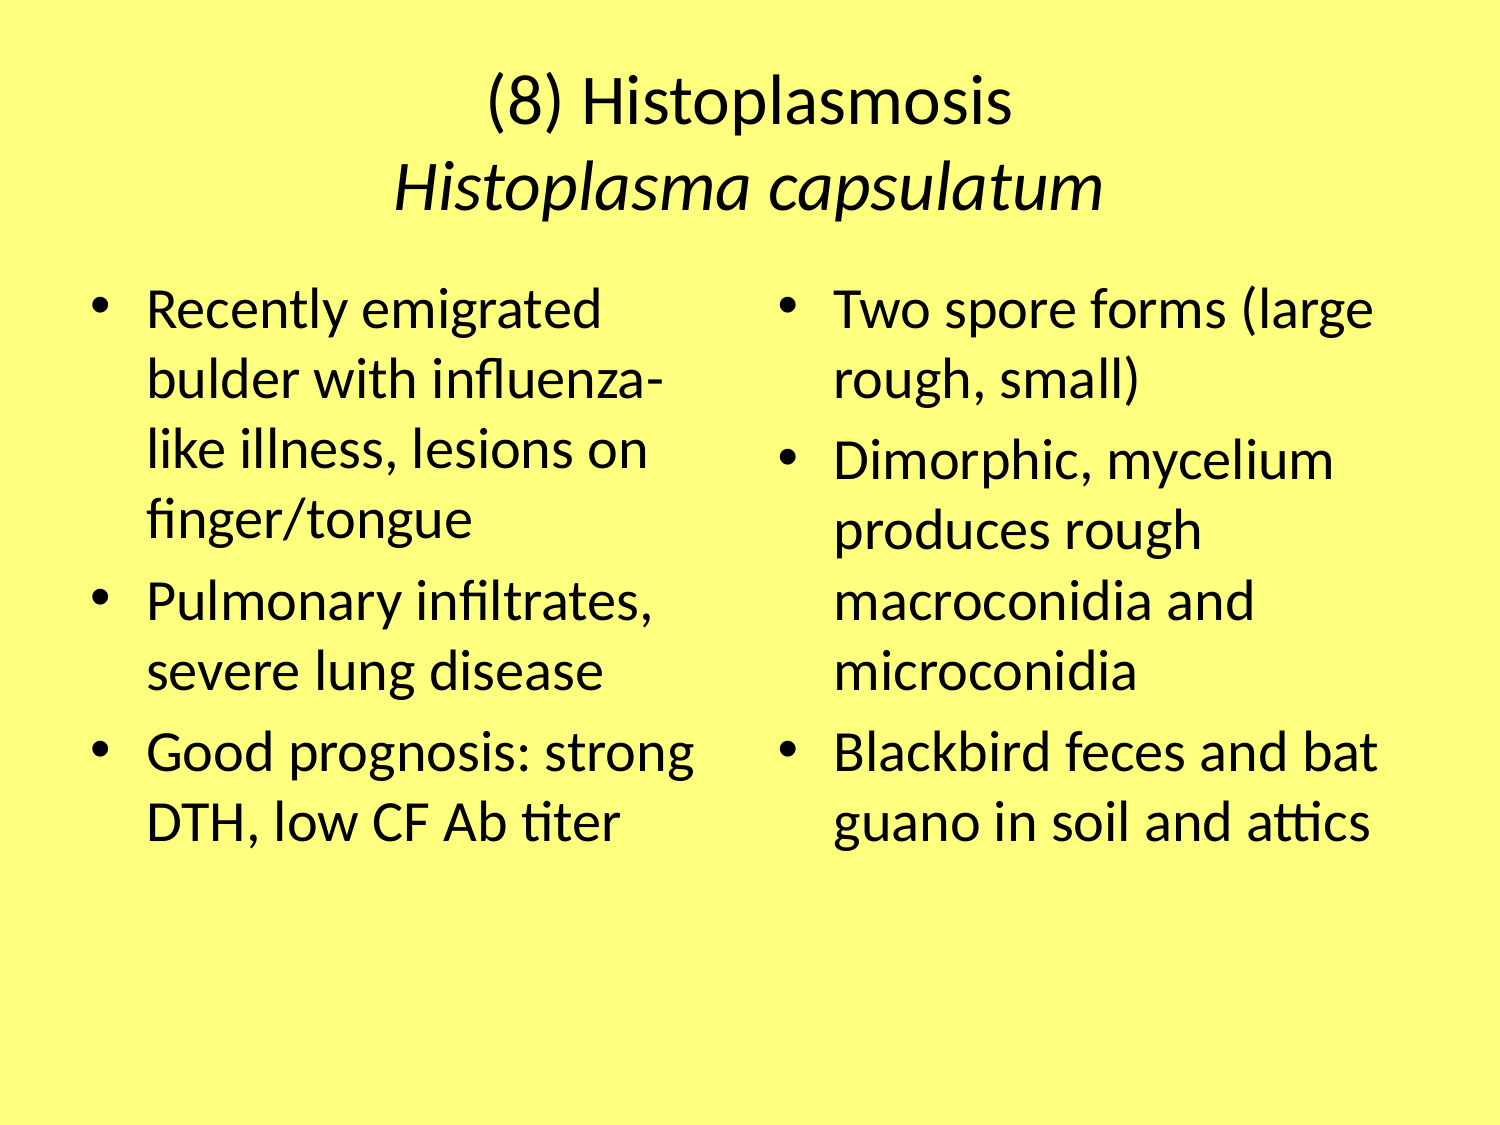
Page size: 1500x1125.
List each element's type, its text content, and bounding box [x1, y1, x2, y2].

list Recently emigrated bulder with influenza-like illness, lesions on finger/tongue Pulmonary infiltrates, severe lung disease Good prognosis: strong DTH, low CF Ab titer [75, 262, 738, 1005]
title (8) Histoplasmosis Histoplasma capsulatum [75, 45, 1425, 233]
list Two spore forms (large rough, small) Dimorphic, mycelium produces rough macroconidia and microconidia Blackbird feces and bat guano in soil and attics [762, 262, 1425, 1005]
